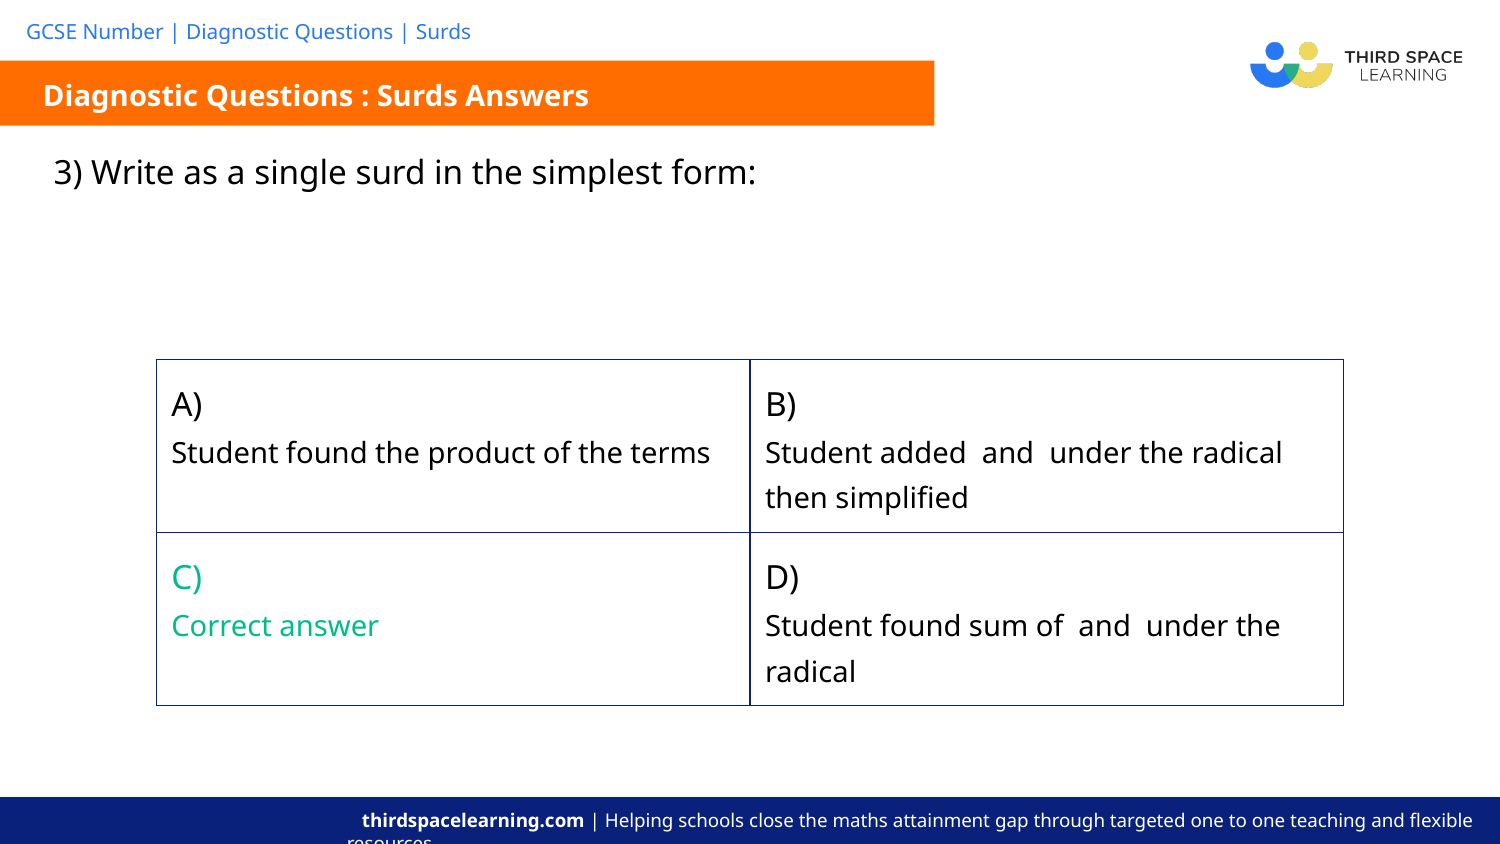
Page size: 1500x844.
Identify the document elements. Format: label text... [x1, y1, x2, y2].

text_box Diagnostic Questions : Surds Answers [27, 61, 778, 127]
picture [1250, 33, 1465, 99]
